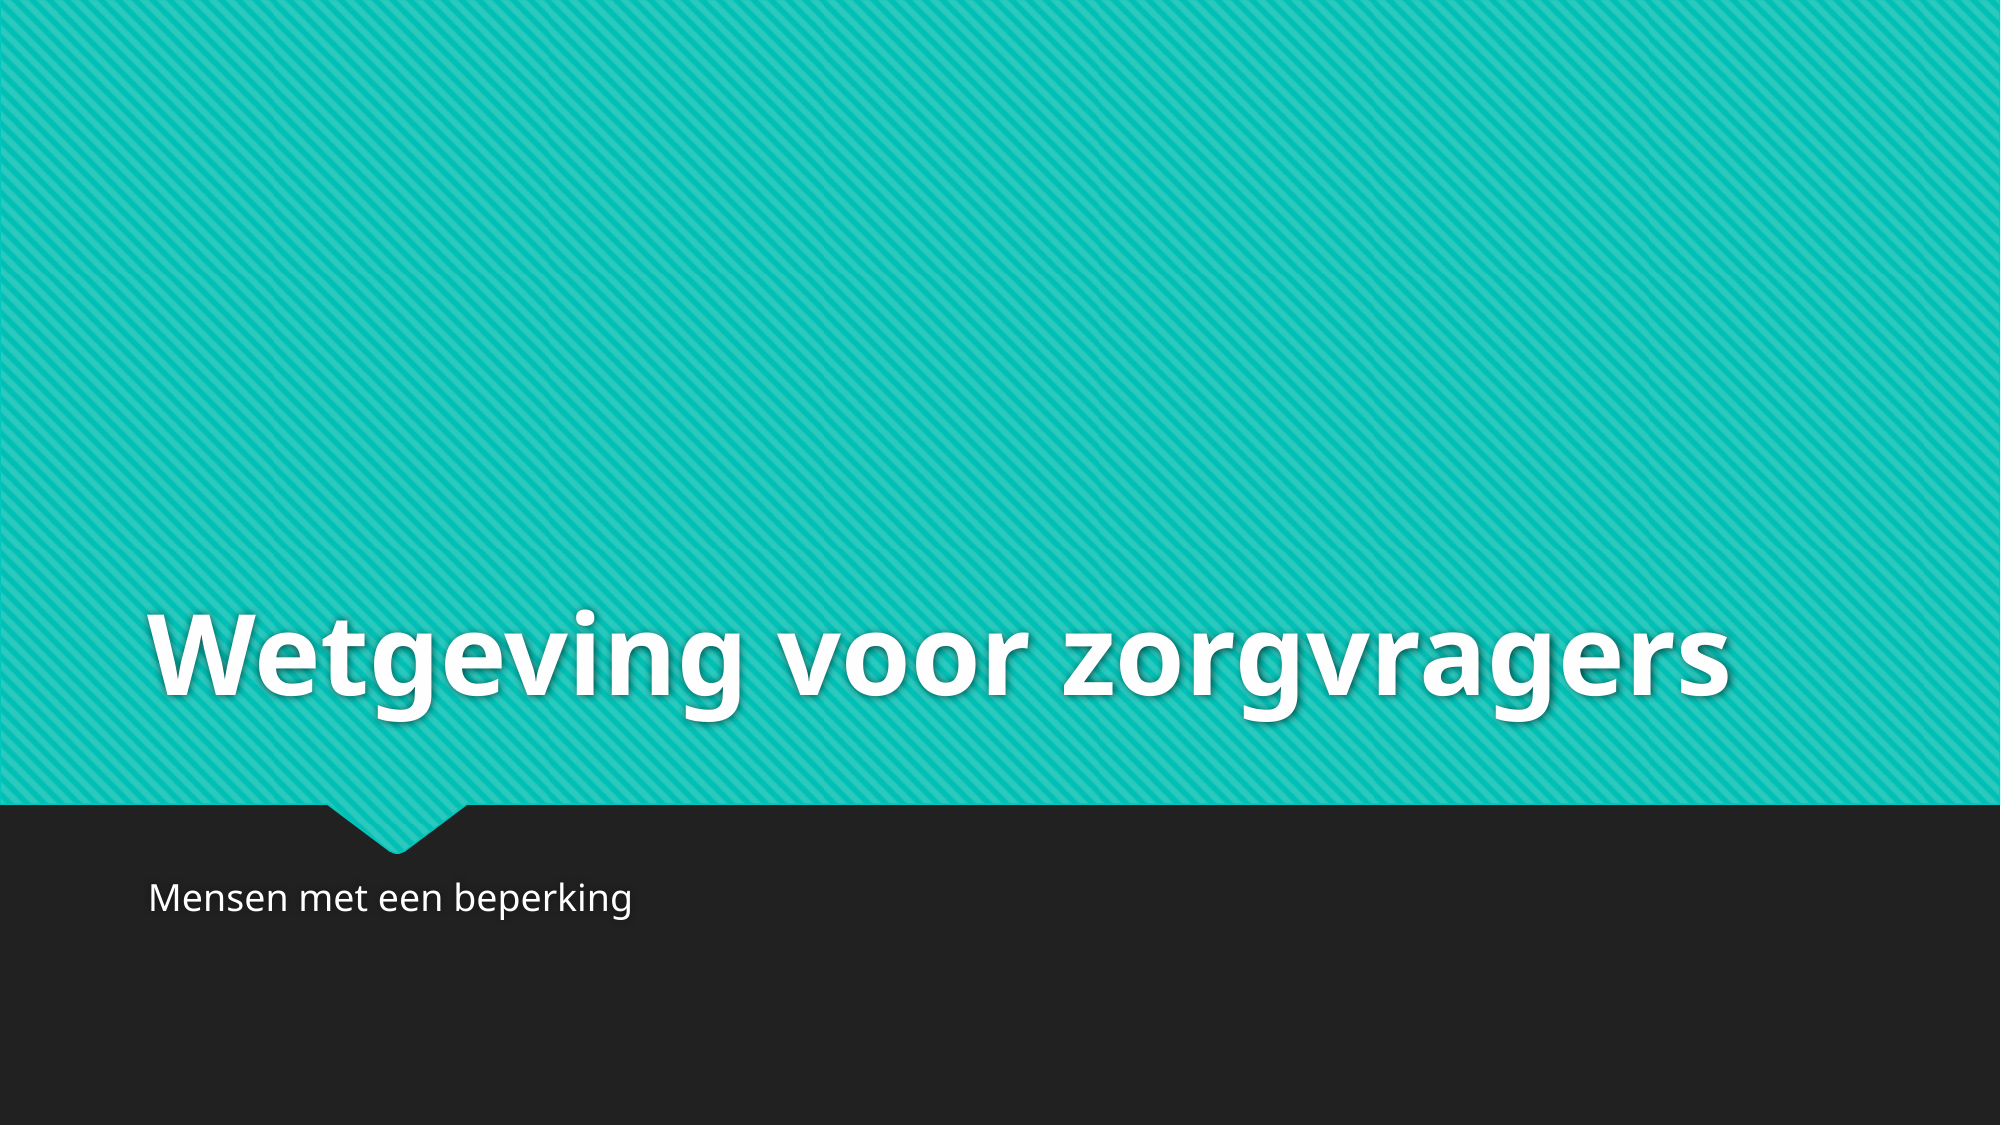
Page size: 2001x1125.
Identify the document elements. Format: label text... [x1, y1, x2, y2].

title Wetgeving voor zorgvragers [132, 237, 1868, 726]
subtitle Mensen met een beperking [132, 866, 1868, 938]
